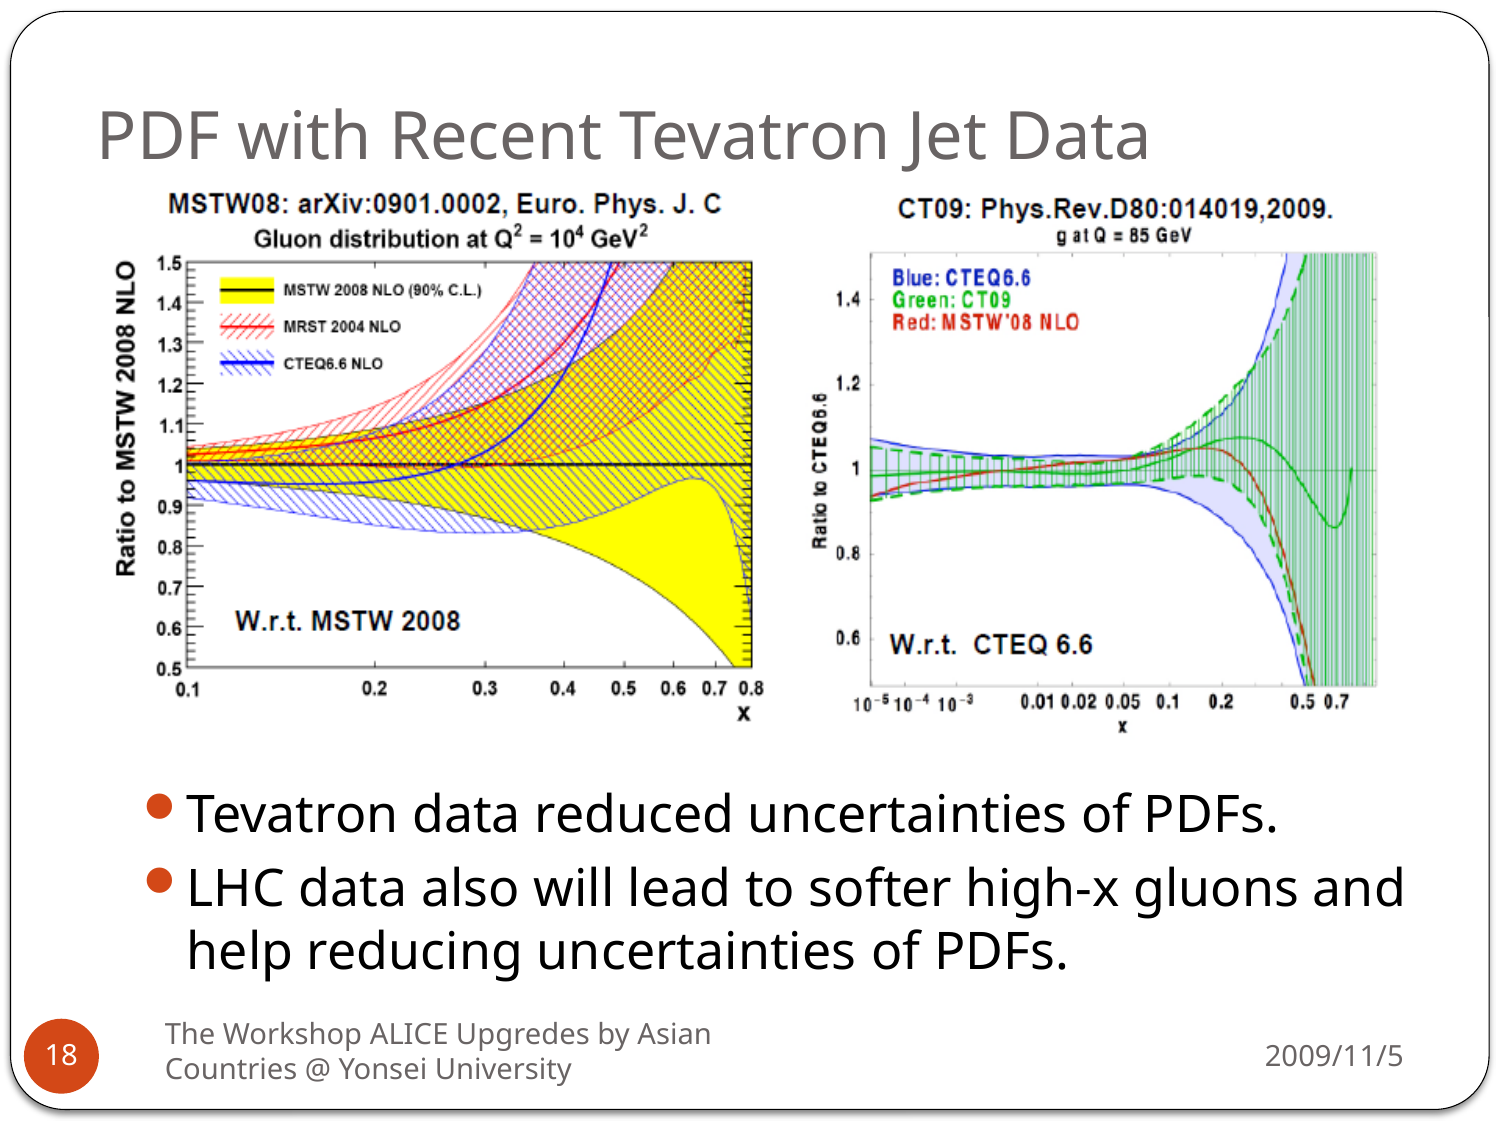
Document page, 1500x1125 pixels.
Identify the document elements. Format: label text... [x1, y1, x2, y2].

footer The Workshop ALICE Upgredes by Asian Countries @ Yonsei University [150, 1012, 800, 1088]
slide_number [1012, 1015, 1419, 1094]
title PDF with Recent Tevatron Jet Data [82, 35, 1430, 188]
slide_number 18 [23, 1018, 99, 1094]
list Tevatron data reduced uncertainties of PDFs. LHC data also will lead to softer high-x gluons and help reducing uncertainties of PDFs. [128, 773, 1425, 988]
picture [93, 175, 1437, 751]
